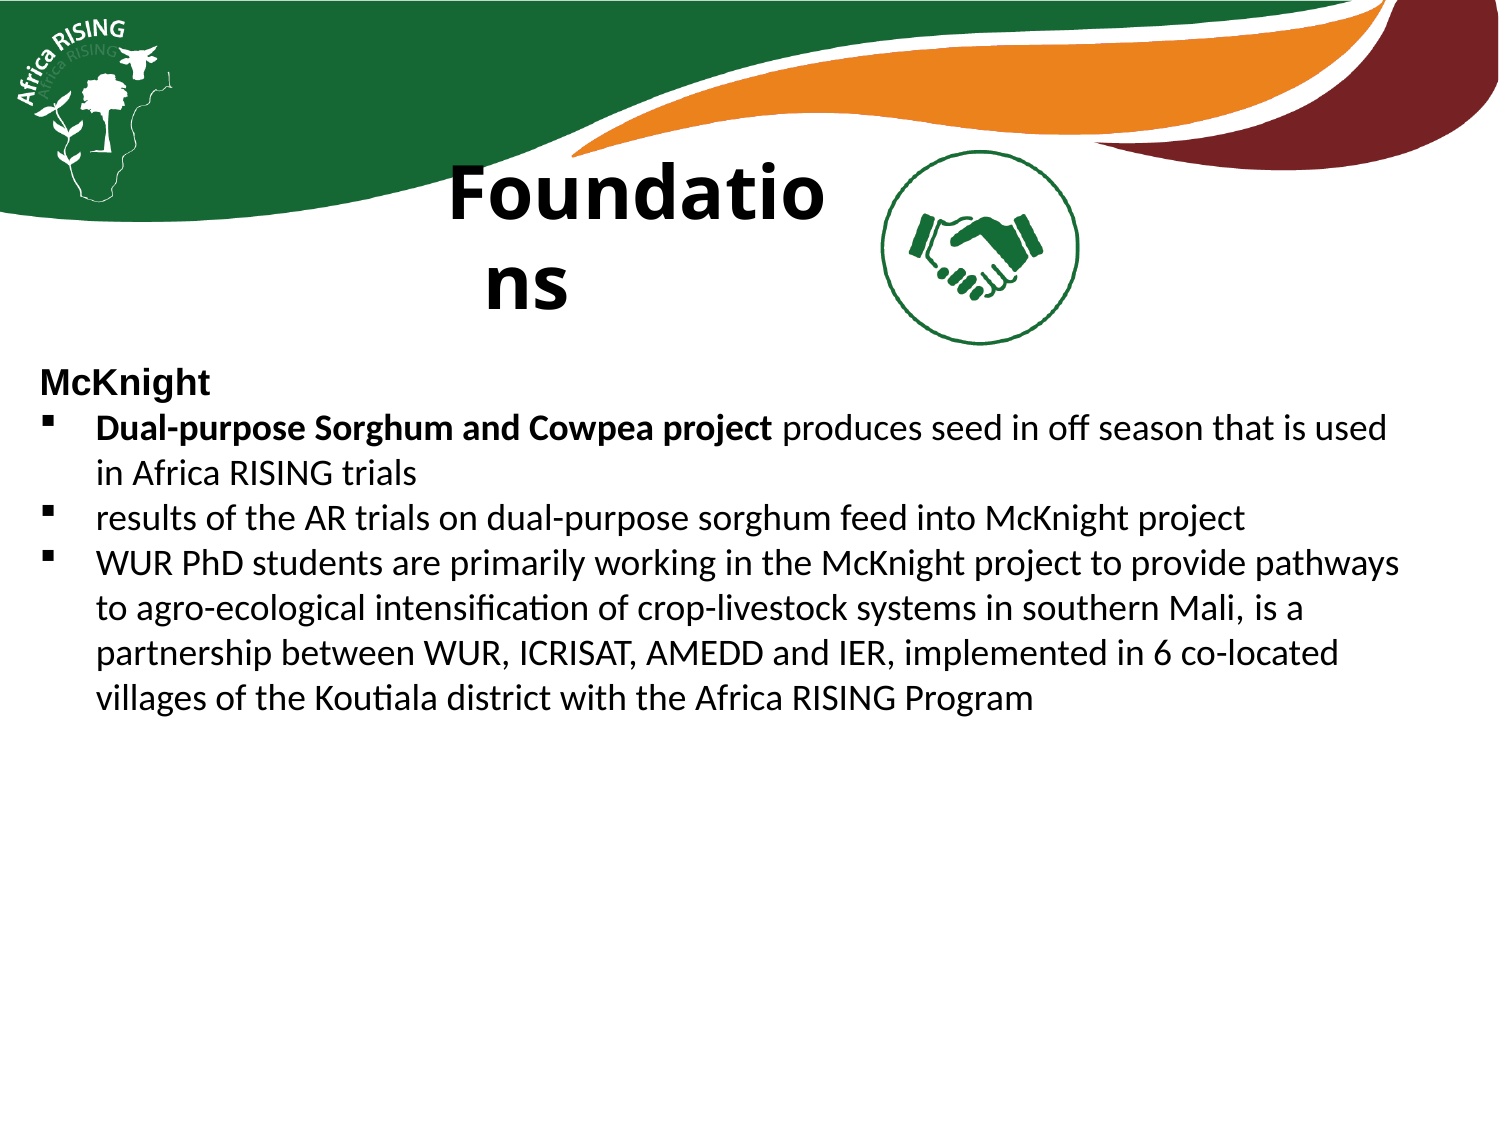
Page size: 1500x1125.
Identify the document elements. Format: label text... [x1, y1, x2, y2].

text_box McKnight Dual-purpose Sorghum and Cowpea project produces seed in off season that is used in Africa RISING trials results of the AR trials on dual-purpose sorghum feed into McKnight project WUR PhD students are primarily working in the McKnight project to provide pathways to agro-ecological intensification of crop-livestock systems in southern Mali, is a partnership between WUR, ICRISAT, AMEDD and IER, implemented in 6 co-located villages of the Koutiala district with the Africa RISING Program [24, 350, 1438, 771]
list Foundations [393, 137, 857, 275]
picture [0, 0, 1499, 352]
